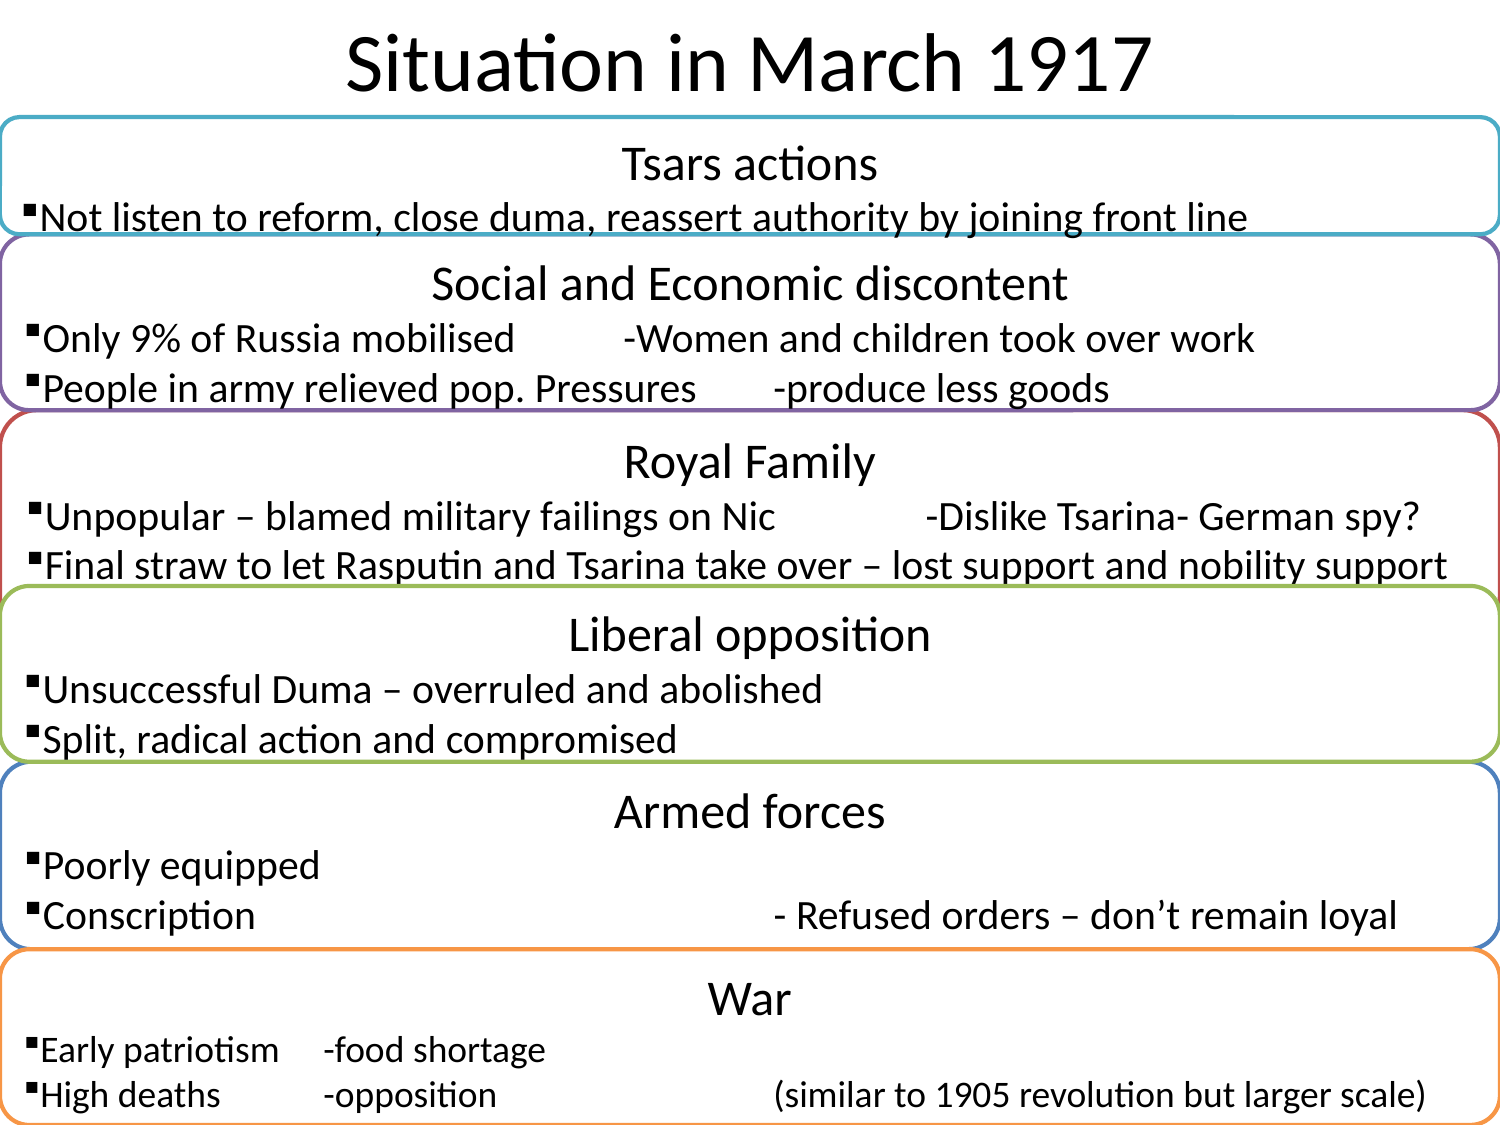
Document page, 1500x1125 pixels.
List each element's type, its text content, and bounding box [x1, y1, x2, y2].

text_box Social and Economic discontent Only 9% of Russia mobilised -Women and children took over work People in army relieved pop. Pressures -produce less goods [0, 236, 1500, 413]
text_box Liberal opposition Unsuccessful Duma – overruled and abolished Split, radical action and compromised [0, 583, 1500, 764]
title Situation in March 1917 [0, 0, 1500, 125]
text_box Armed forces Poorly equipped Conscription - Refused orders – don’t remain loyal [0, 762, 1500, 949]
text_box War Early patriotism -food shortage High deaths -opposition (similar to 1905 revolution but larger scale) [0, 947, 1500, 1125]
text_box Tsars actions Not listen to reform, close duma, reassert authority by joining front line [0, 114, 1500, 237]
text_box Royal Family Unpopular – blamed military failings on Nic -Dislike Tsarina- German spy? Final straw to let Rasputin and Tsarina take over – lost support and nobility support [0, 411, 1500, 602]
